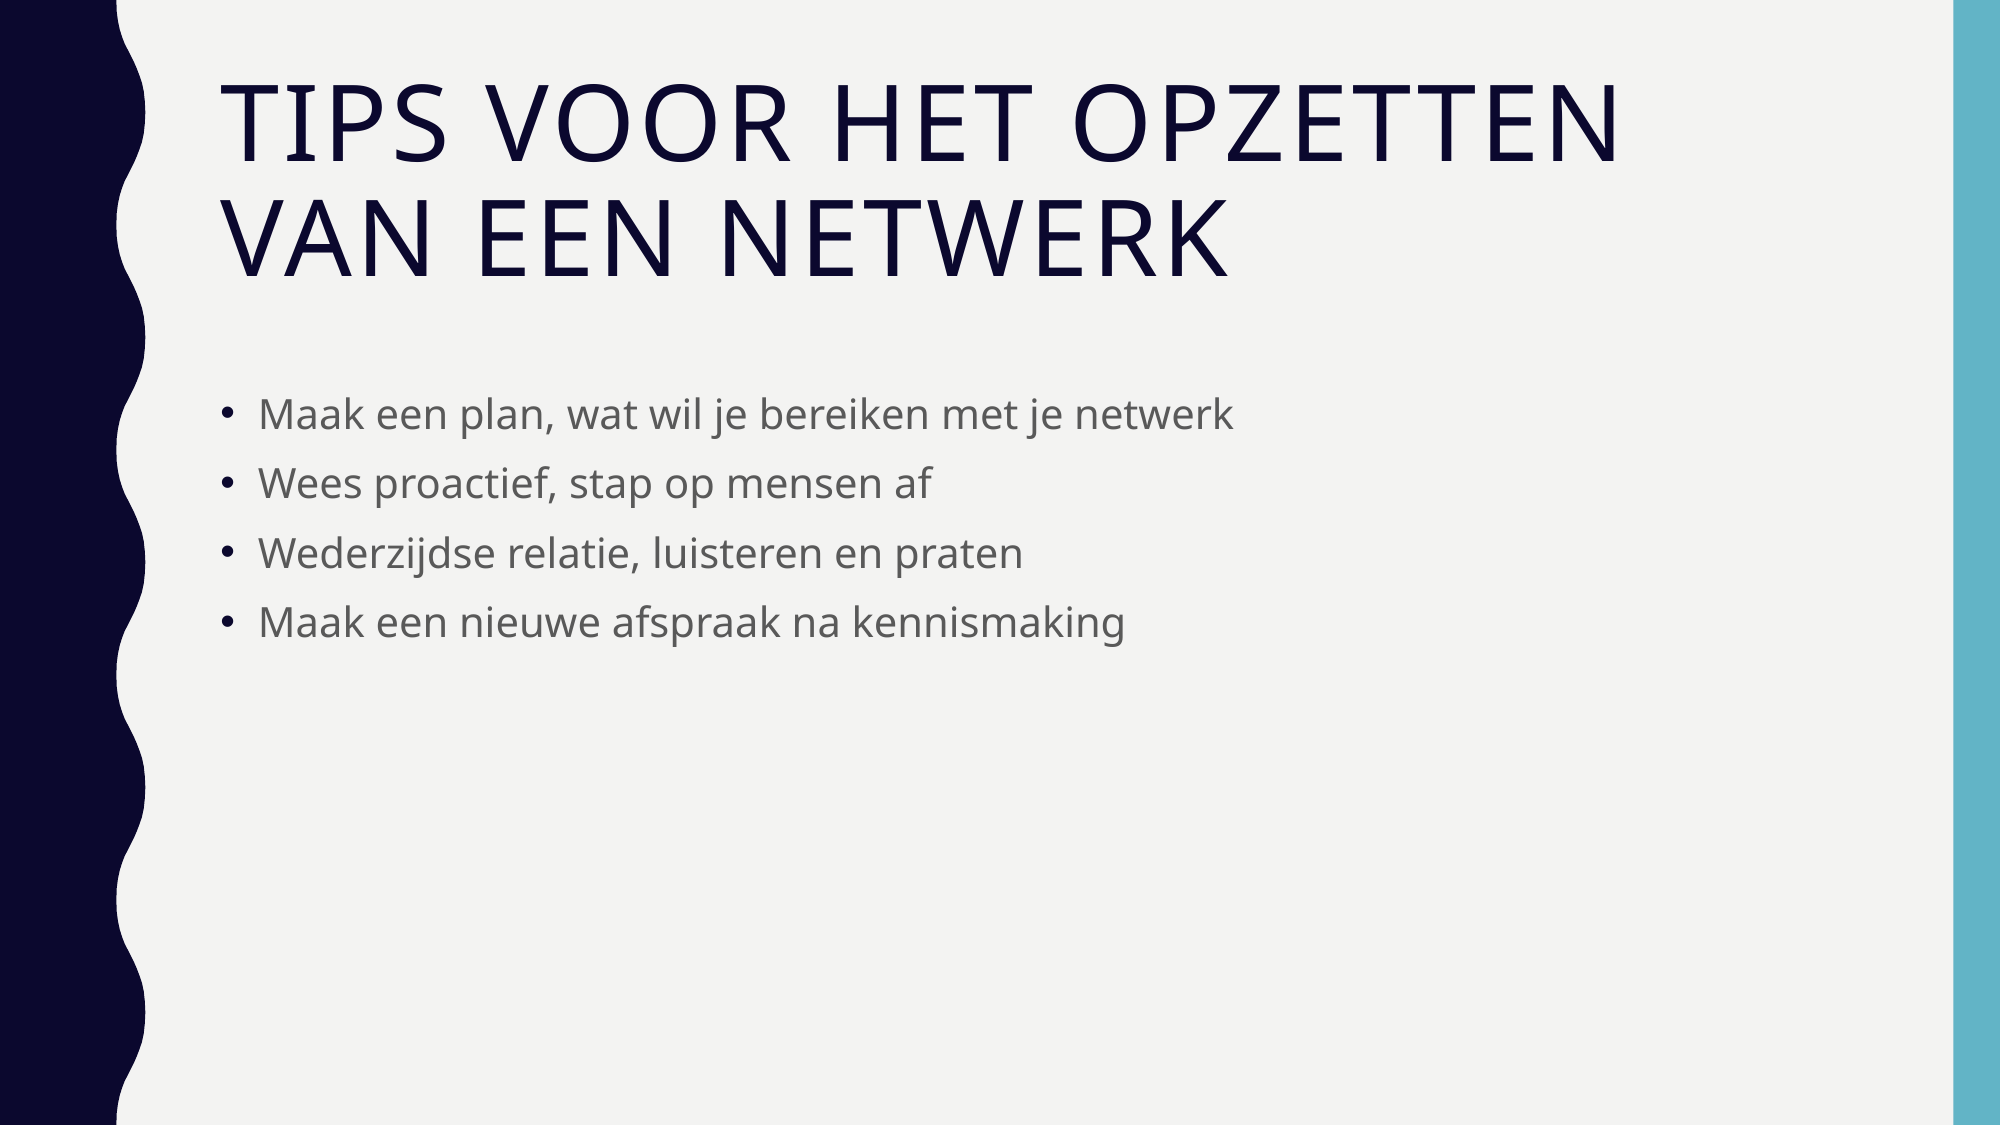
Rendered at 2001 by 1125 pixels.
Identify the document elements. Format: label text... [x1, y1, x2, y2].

title Tips voor het opzetten van een netwerk [205, 62, 1875, 308]
list Maak een plan, wat wil je bereiken met je netwerk Wees proactief, stap op mensen af Wederzijdse relatie, luisteren en praten Maak een nieuwe afspraak na kennismaking [205, 375, 1875, 965]
